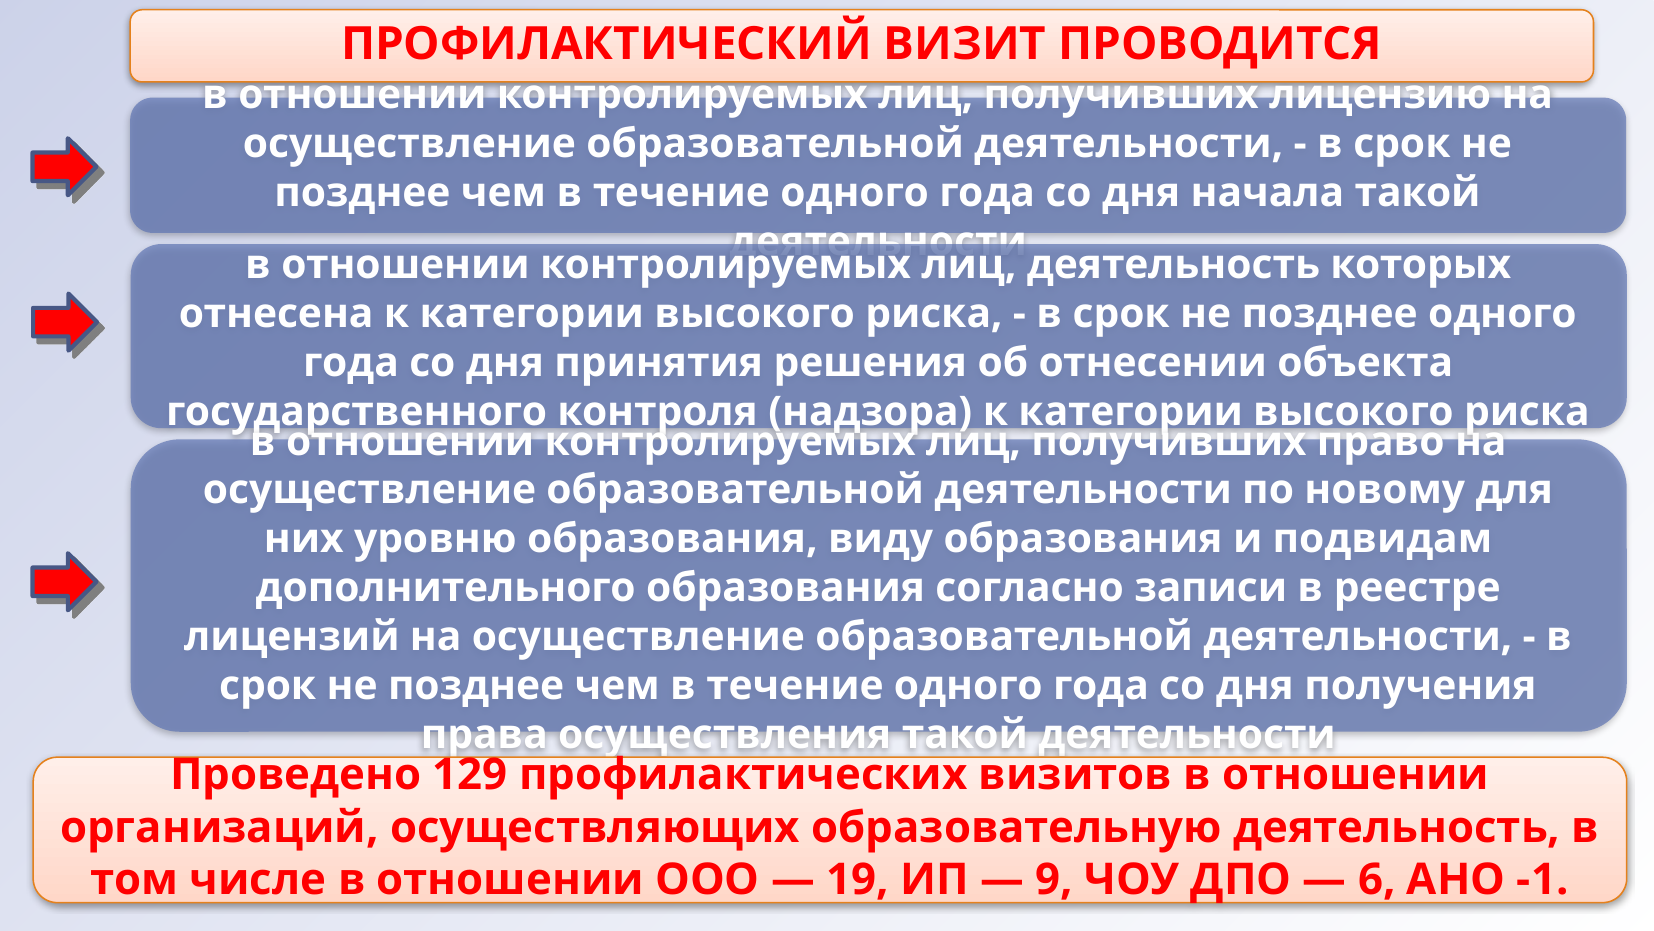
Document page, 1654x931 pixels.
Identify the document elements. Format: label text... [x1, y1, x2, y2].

text_box в отношении контролируемых лиц, получивших право на осуществление образовательной деятельности по новому для них уровню образования, виду образования и подвидам дополнительного образования согласно записи в реестре лицензий на осуществление образовательной деятельности, - в срок не позднее чем в течение одного года со дня получения права осуществления такой деятельности [128, 437, 1629, 734]
text_box [30, 551, 99, 613]
text_box в отношении контролируемых лиц, получивших лицензию на осуществление образовательной деятельности, - в срок не позднее чем в течение одного года со дня начала такой деятельности [128, 95, 1629, 236]
text_box Проведено 129 профилактических визитов в отношении организаций, осуществляющих образовательную деятельность, в том числе в отношении ООО — 19, ИП — 9, ЧОУ ДПО — 6, АНО -1. [32, 756, 1628, 904]
text_box в отношении контролируемых лиц, деятельность которых отнесена к категории высокого риска, - в срок не позднее одного года со дня принятия решения об отнесении объекта государственного контроля (надзора) к категории высокого риска [128, 241, 1629, 431]
text_box ПРОФИЛАКТИЧЕСКИЙ ВИЗИТ ПРОВОДИТСЯ [129, 8, 1595, 83]
text_box [30, 136, 99, 198]
text_box [31, 291, 100, 353]
